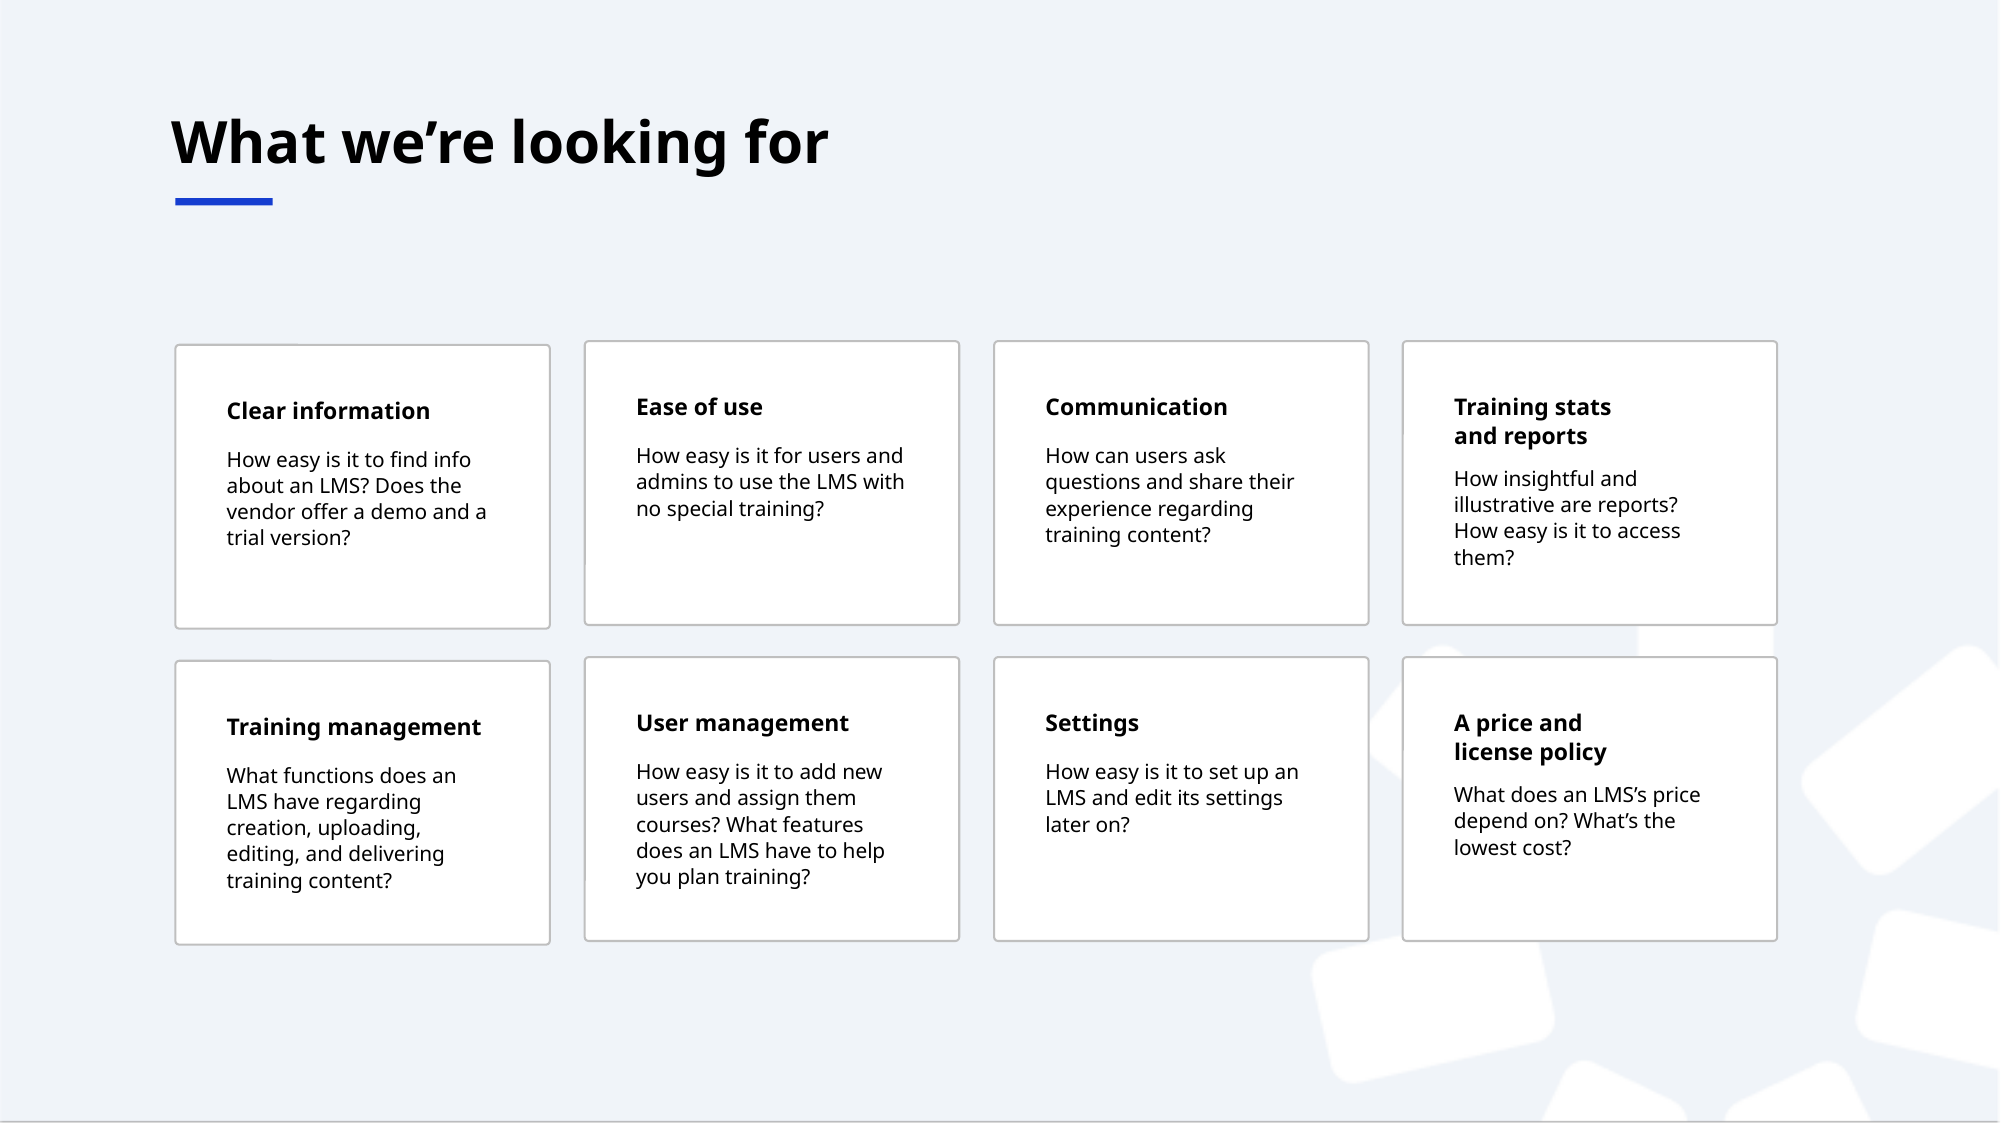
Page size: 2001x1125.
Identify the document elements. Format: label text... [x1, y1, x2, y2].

title What we’re looking for [156, 72, 1869, 217]
text_box What functions does an LMS have regarding creation, uploading, editing, and delivering training content? [211, 753, 512, 900]
text_box A price and license policy [1439, 699, 1673, 773]
text_box Training management [211, 703, 583, 748]
text_box Settings [1030, 699, 1401, 744]
text_box User management [621, 699, 993, 744]
text_box Communication [1030, 383, 1401, 428]
text_box [174, 197, 274, 206]
text_box Ease of use [621, 383, 993, 428]
text_box [583, 656, 961, 943]
text_box How insightful and illustrative are reports? How easy is it to access them? [1439, 457, 1739, 577]
text_box [174, 659, 551, 946]
text_box [1401, 340, 1779, 627]
text_box [1401, 656, 1779, 943]
picture [0, 0, 2001, 1125]
text_box [174, 343, 551, 630]
text_box [993, 656, 1370, 943]
text_box Training stats and reports [1439, 383, 1673, 457]
text_box [583, 340, 961, 627]
text_box What does an LMS’s price depend on? What’s the lowest cost? [1439, 773, 1739, 867]
text_box How easy is it to set up an LMS and edit its settings later on? [1030, 750, 1330, 844]
text_box How easy is it to find info about an LMS? Does the vendor offer a demo and a trial version? [211, 437, 512, 558]
text_box How easy is it for users and admins to use the LMS with no special training? [621, 434, 921, 528]
text_box How can users ask questions and share their experience regarding training content? [1030, 434, 1330, 554]
text_box How easy is it to add new users and assign them courses? What features does an LMS have to help you plan training? [621, 750, 921, 896]
text_box Clear information [211, 387, 583, 432]
text_box [993, 340, 1370, 627]
